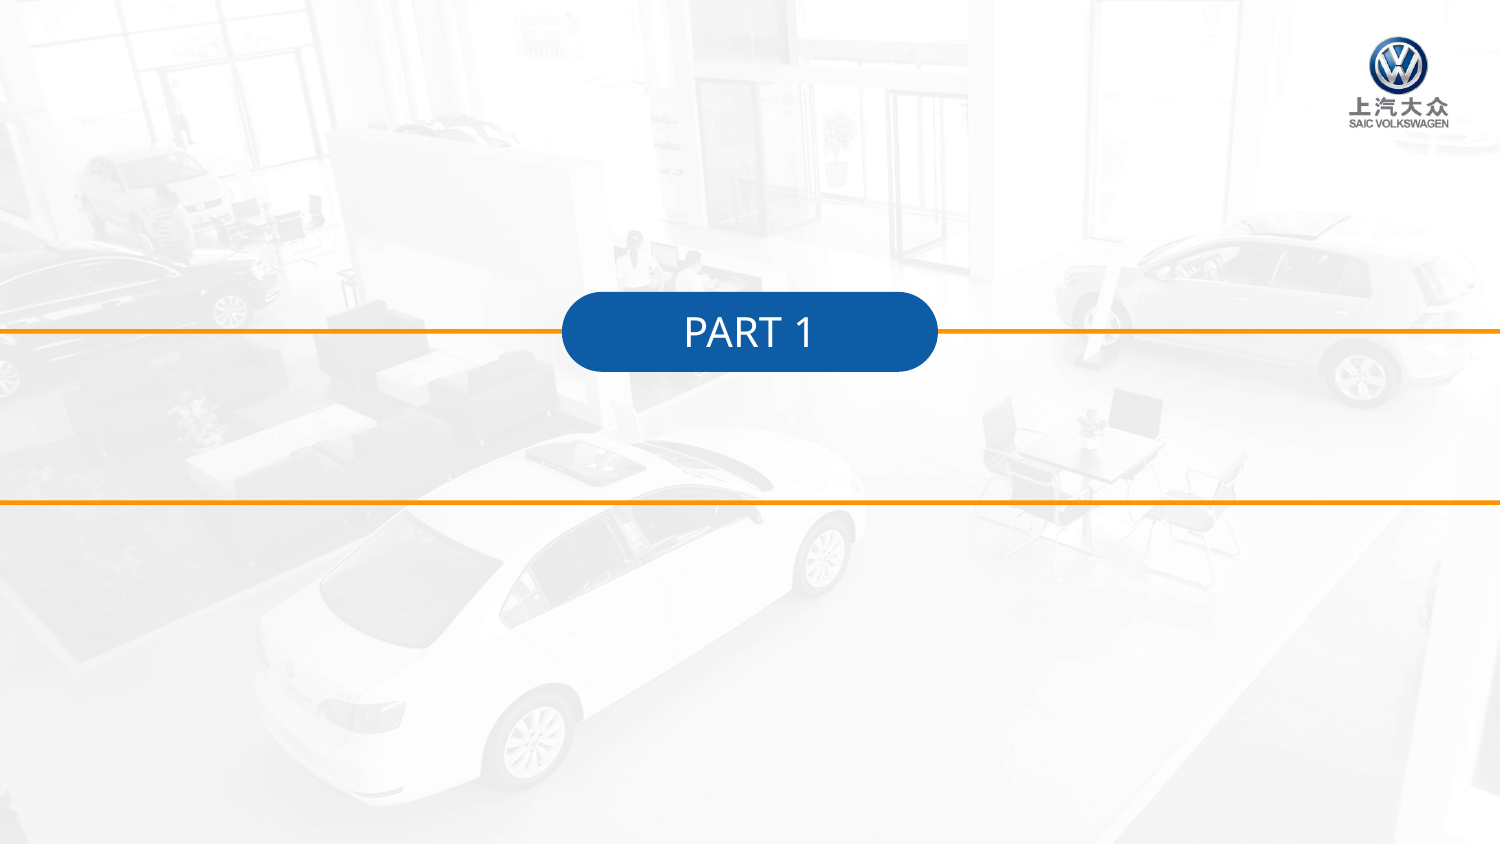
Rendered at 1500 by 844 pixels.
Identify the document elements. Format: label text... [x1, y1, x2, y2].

picture [0, 0, 1500, 329]
picture [0, 334, 1500, 500]
list PART 1 [558, 311, 942, 357]
picture [0, 505, 1500, 844]
